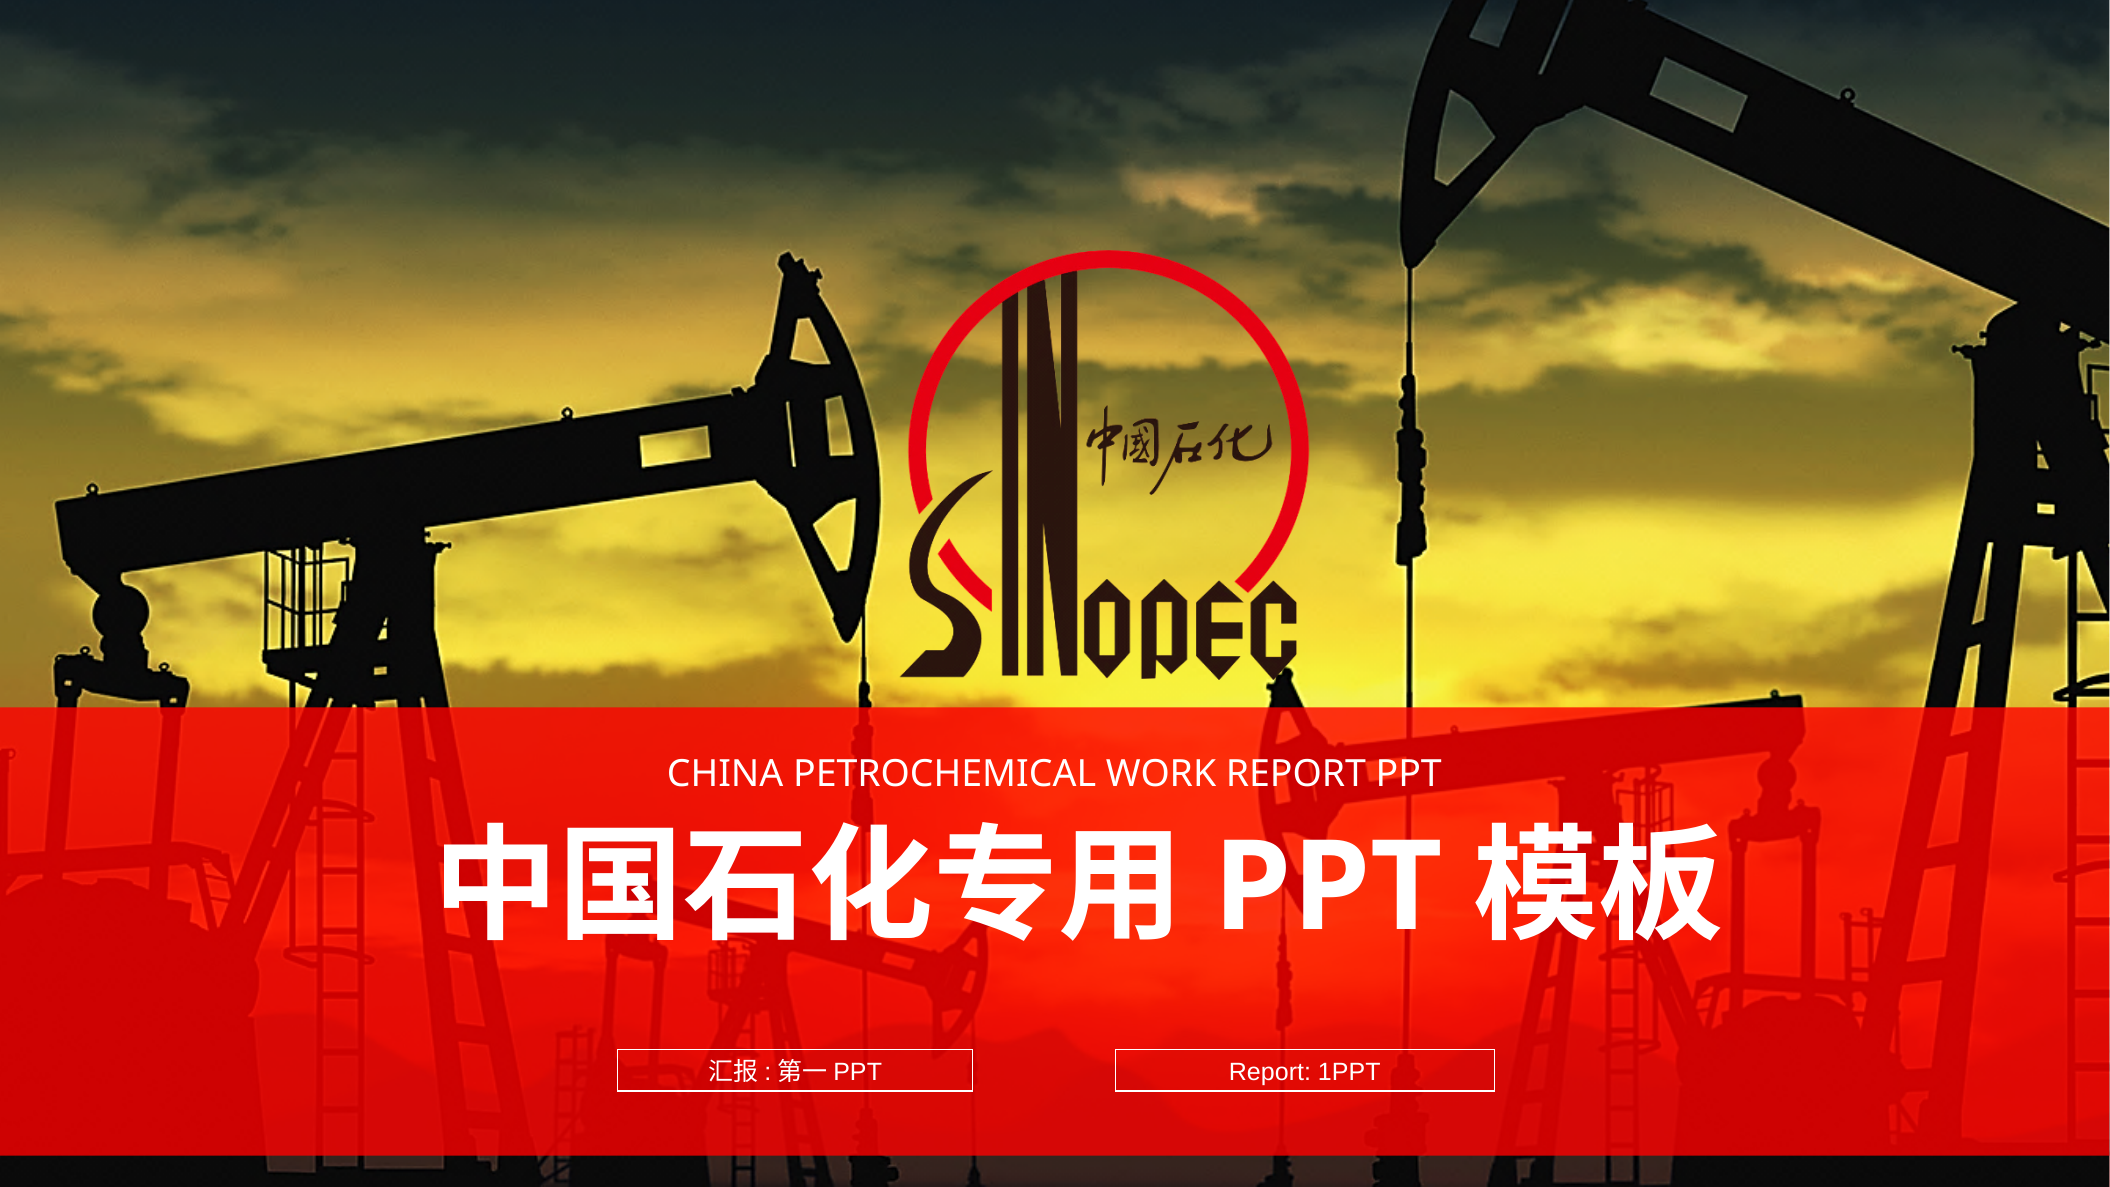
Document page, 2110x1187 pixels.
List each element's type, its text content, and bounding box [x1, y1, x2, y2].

text_box [0, 706, 2110, 1157]
text_box 中国石化专用PPT模板 [345, 804, 1811, 955]
text_box [0, 1157, 2110, 1187]
picture [884, 245, 1325, 687]
text_box Report: 1PPT [1115, 1049, 1495, 1092]
text_box 汇报:第一PPT [617, 1049, 973, 1092]
text_box [0, 0, 2110, 706]
text_box CHINA PETROCHEMICAL WORK REPORT PPT [475, 748, 1634, 794]
